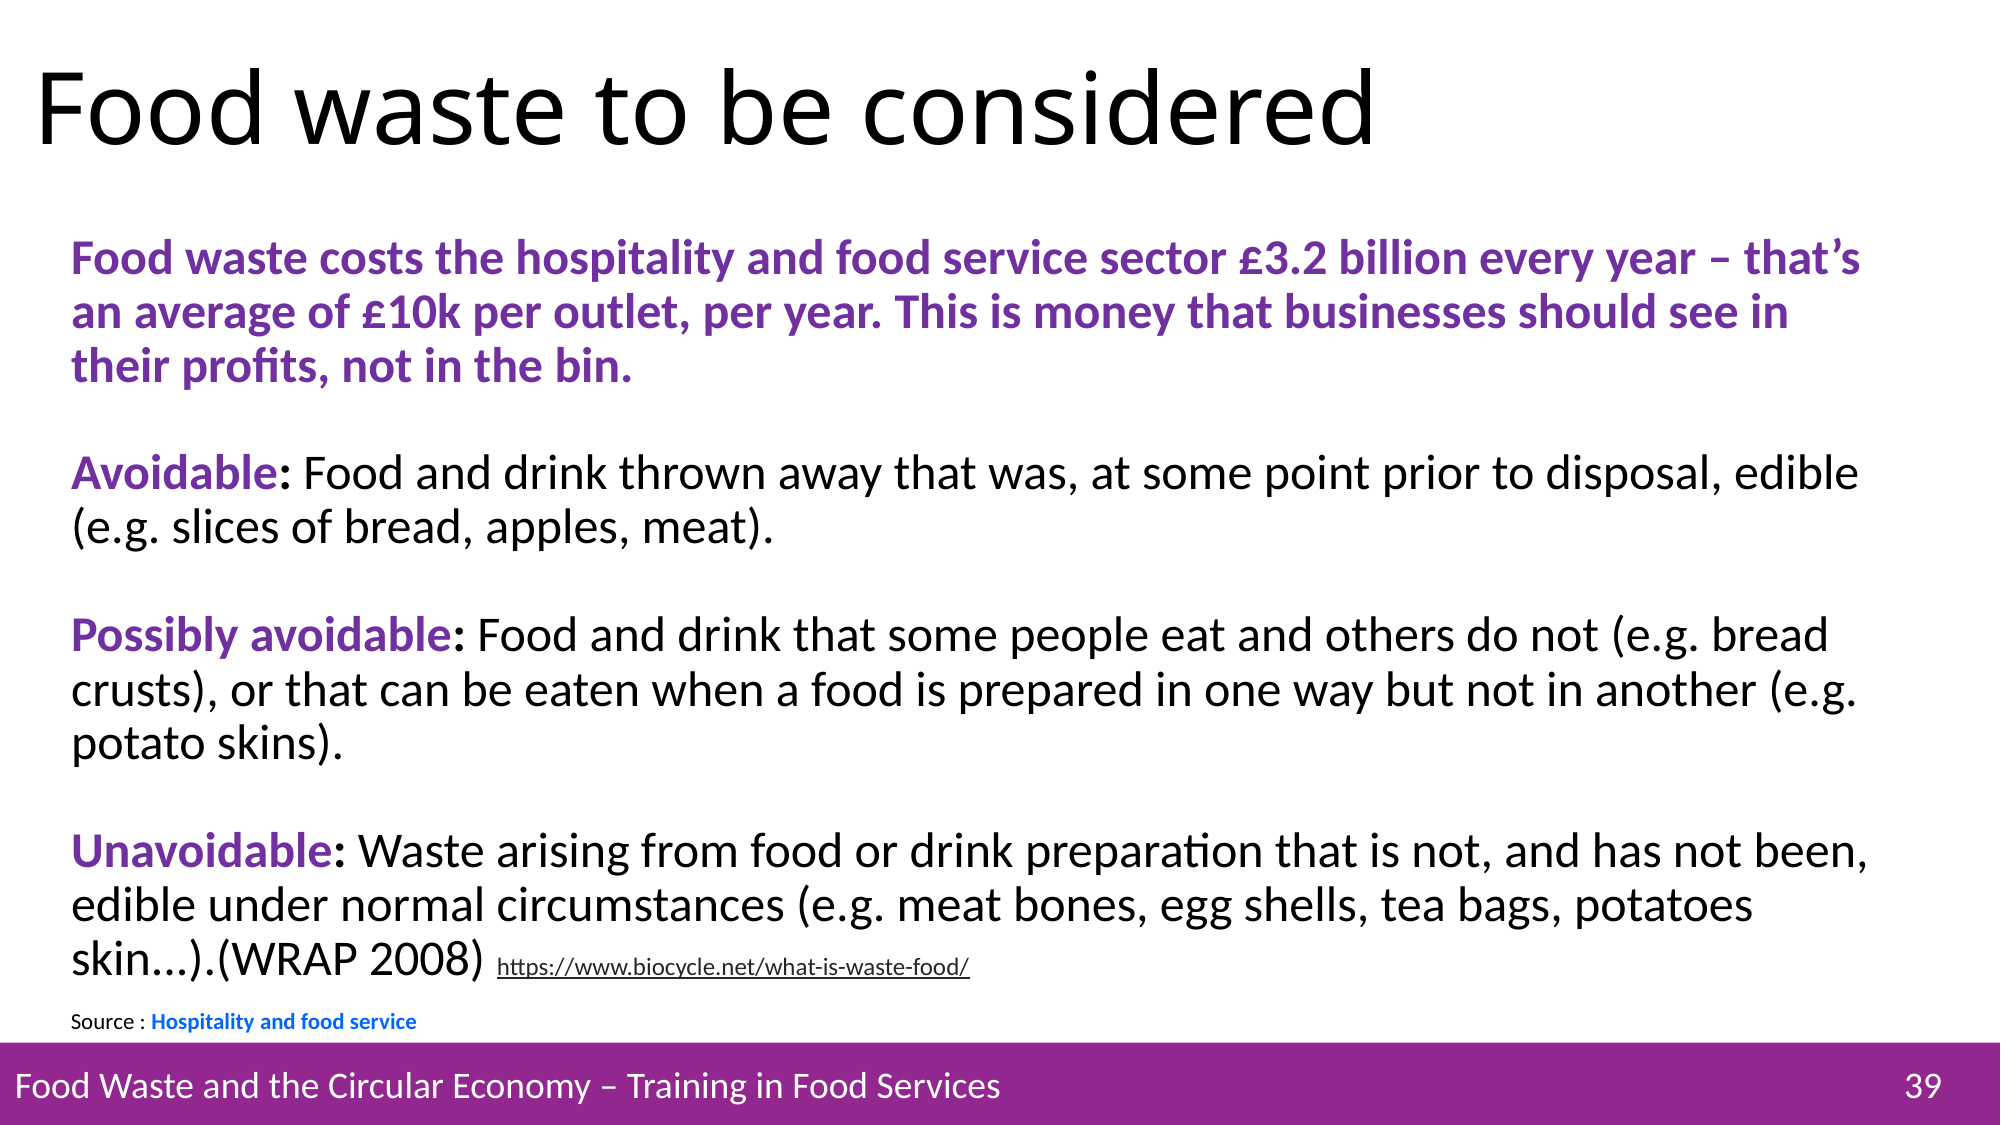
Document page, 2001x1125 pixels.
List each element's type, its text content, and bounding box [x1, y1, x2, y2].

text_box Food waste costs the hospitality and food service sector £3.2 billion every year – that’s an average of £10k per outlet, per year. This is money that businesses should see in their profits, not in the bin. Avoidable: Food and drink thrown away that was, at some point prior to disposal, edible (e.g. slices of bread, apples, meat). Possibly avoidable: Food and drink that some people eat and others do not (e.g. bread crusts), or that can be eaten when a food is prepared in one way but not in another (e.g. potato skins). Unavoidable: Waste arising from food or drink preparation that is not, and has not been, edible under normal circumstances (e.g. meat bones, egg shells, tea bags, potatoes skin...).(WRAP 2008) https://www.biocycle.net/what-is-waste-food/ [56, 223, 1911, 1003]
text_box Food waste to be considered [18, 0, 1944, 224]
text_box Source : Hospitality and food service [56, 1002, 1071, 1043]
